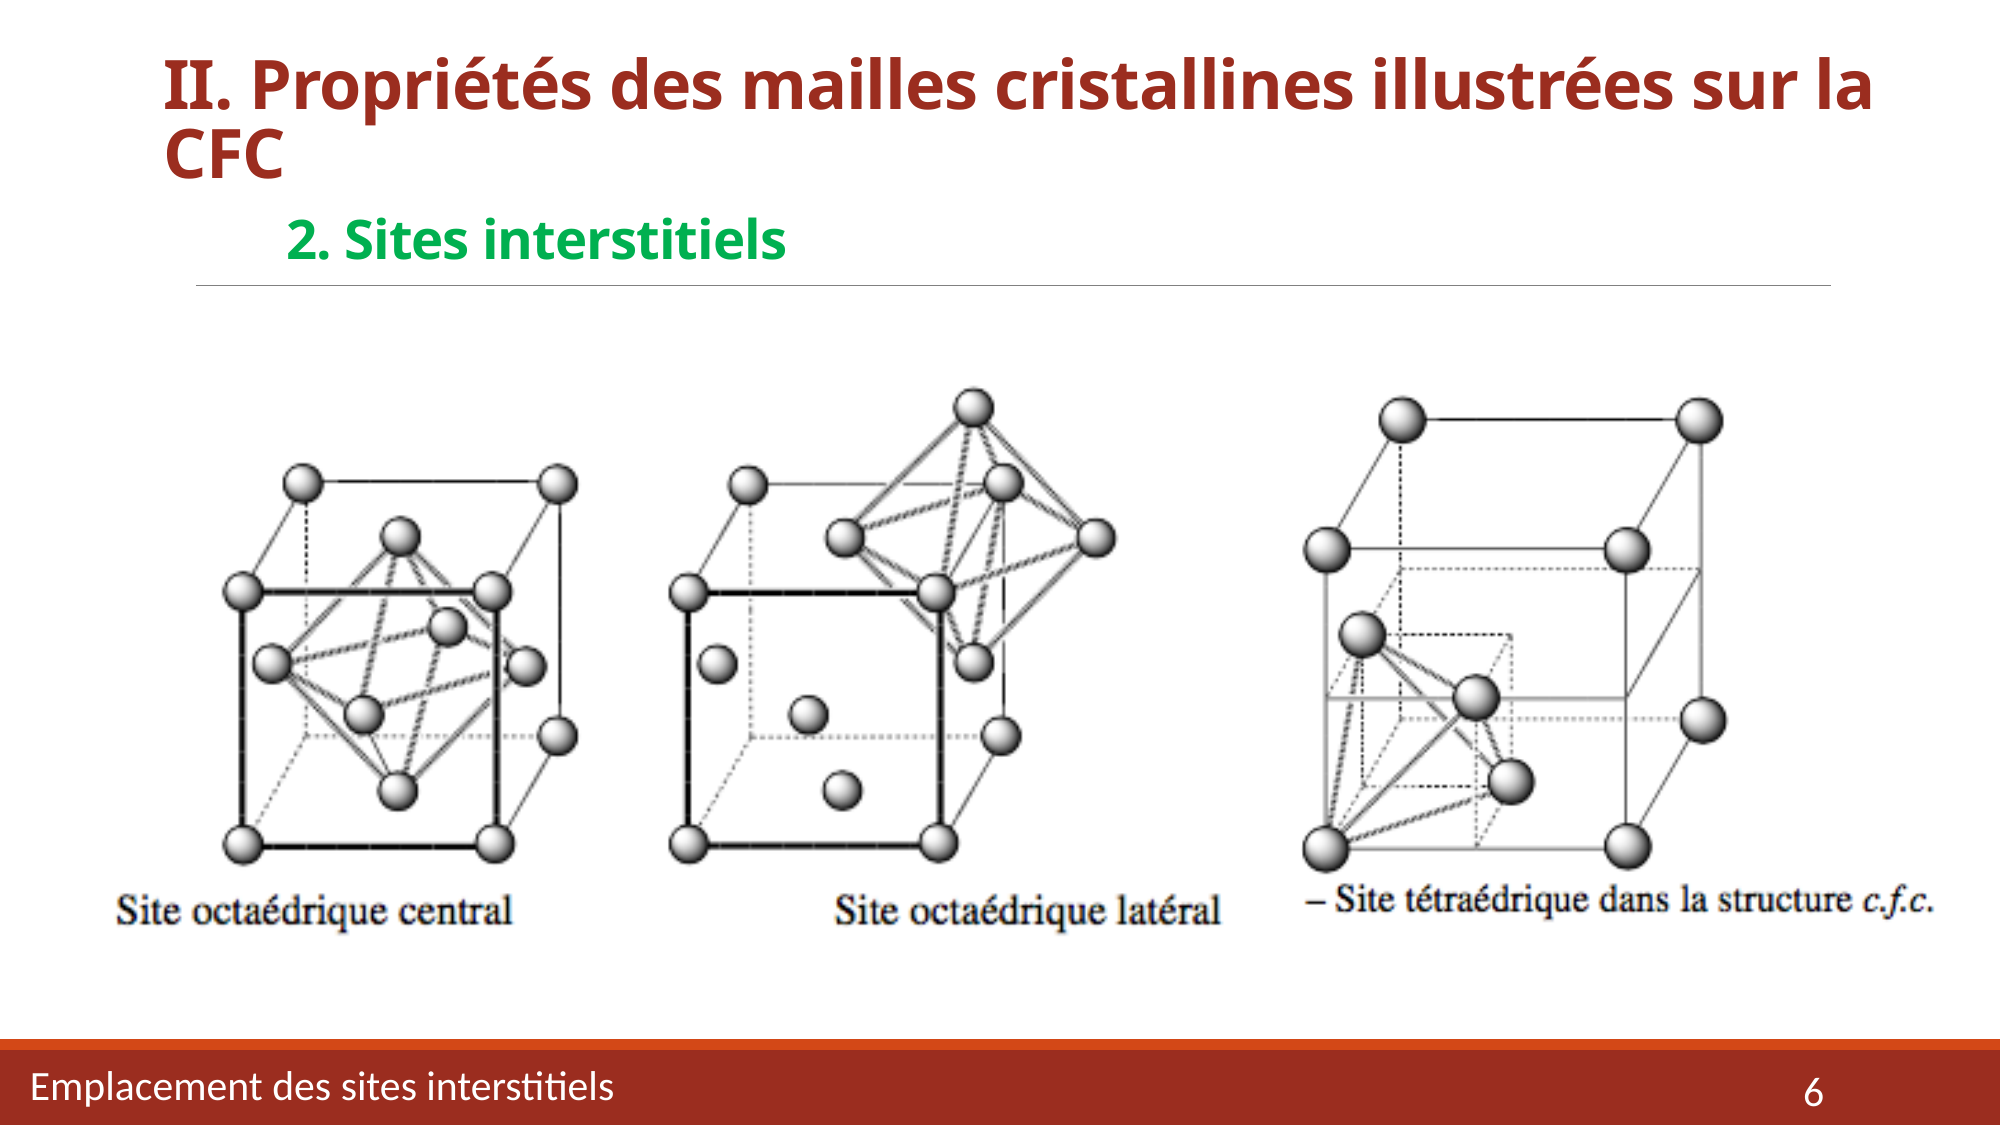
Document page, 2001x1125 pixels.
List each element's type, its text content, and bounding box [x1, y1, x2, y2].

picture [1301, 375, 1947, 926]
picture [107, 375, 1238, 939]
title II. Propriétés des mailles cristallines illustrées sur la CFC 2. Sites interstitiels [148, 46, 1891, 284]
text_box Emplacement des sites interstitiels [0, 1056, 2000, 1125]
